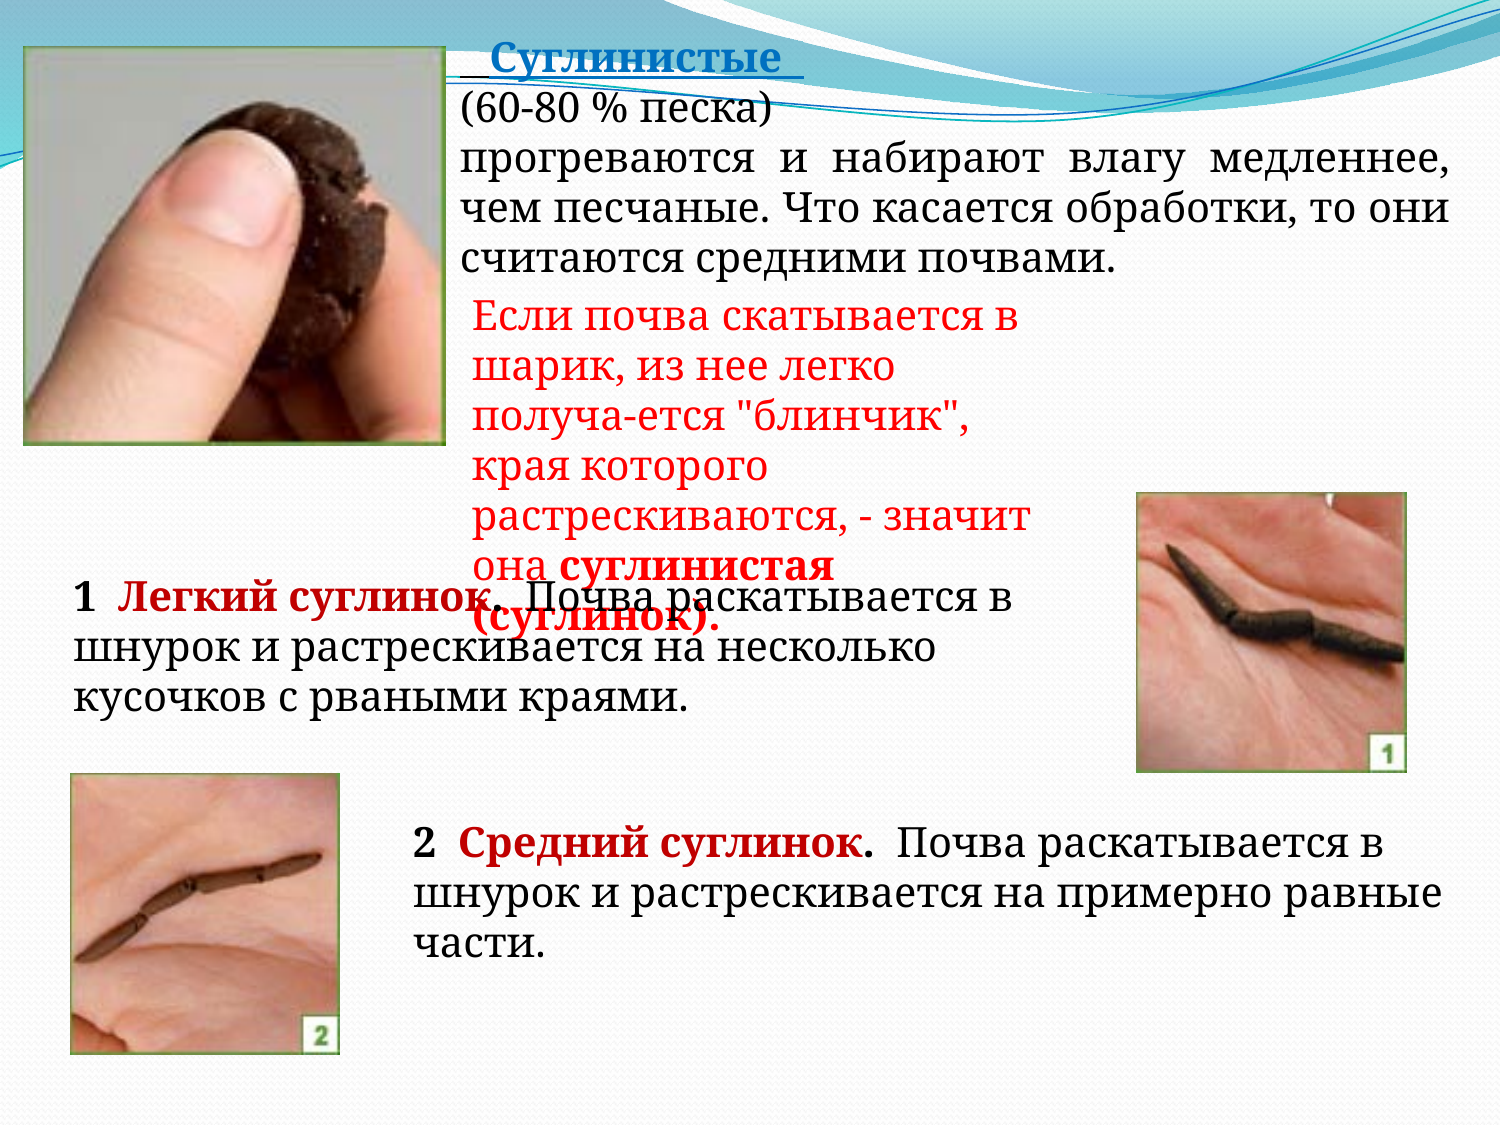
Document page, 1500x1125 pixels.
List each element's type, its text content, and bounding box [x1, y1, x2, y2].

picture [23, 46, 446, 446]
table_cell [446, 48, 451, 289]
picture [1136, 491, 1407, 773]
text_box 2 Средний суглинок. Почва раскатывается в шнурок и растрескивается на примерно равные части. [398, 808, 1465, 1019]
text_box Суглинистые (60-80 % песка) прогреваются и набирают влагу медленнее, чем песчаные. Что касается обработки, то они считаются средними почвами. [445, 23, 1465, 289]
text_box Если почва скатывается в шарик, из нее легко получа-ется "блинчик", края которого растрескиваются, - значит она суглинистая (суглинок). [457, 281, 1067, 562]
text_box 1 Легкий суглинок. Почва раскатывается в шнурок и растрескивается на несколько кусочков с рваными краями. [58, 562, 1102, 728]
picture [70, 773, 341, 1055]
